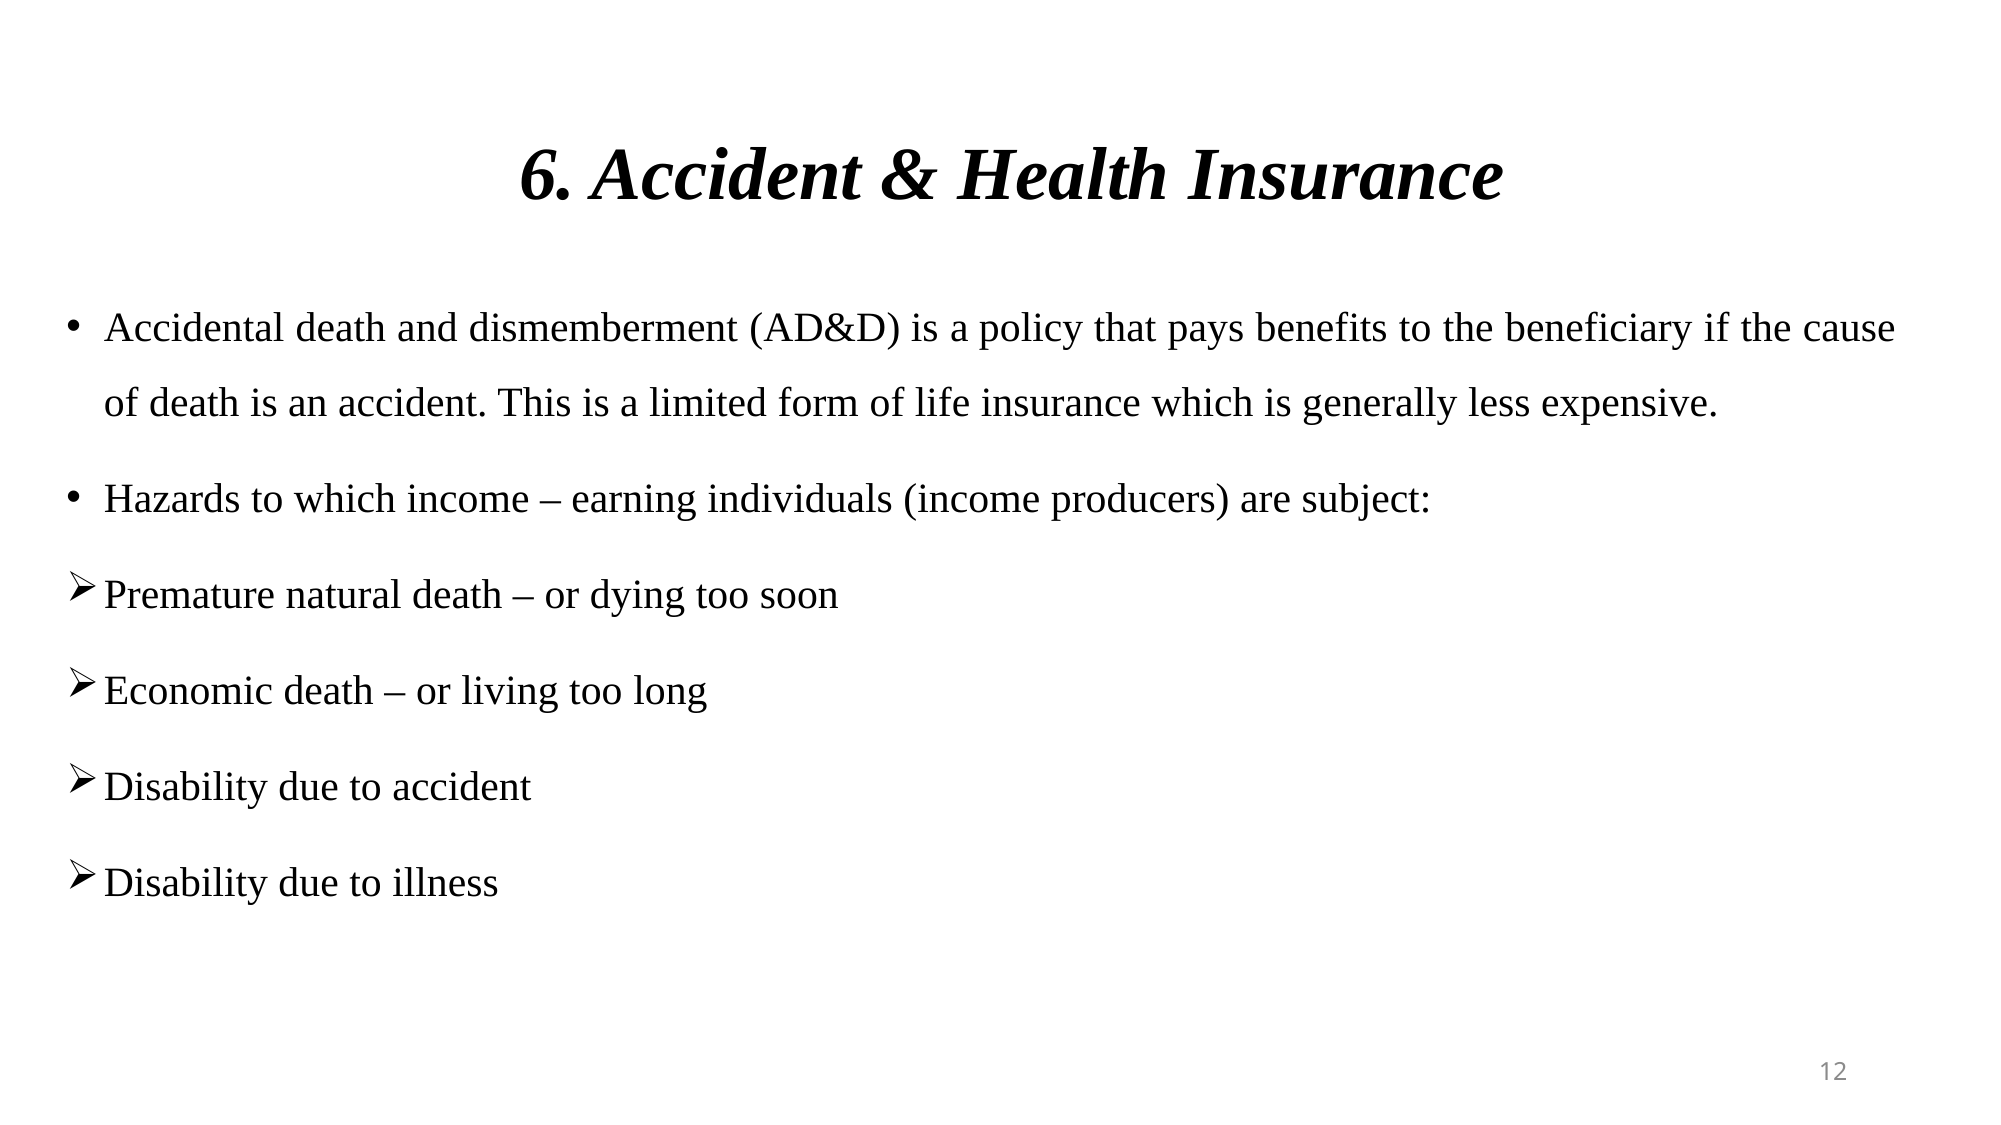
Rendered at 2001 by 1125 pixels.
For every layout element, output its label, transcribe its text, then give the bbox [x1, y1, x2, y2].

title 6. Accident & Health Insurance [112, 120, 1913, 231]
list Accidental death and dismemberment (AD&D) is a policy that pays benefits to the beneficiary if the cause of death is an accident. This is a limited form of life insurance which is generally less expensive. Hazards to which income – earning individuals (income producers) are subject: Premature natural death – or dying too soon Economic death – or living too long Disability due to accident Disability due to illness [51, 267, 1913, 962]
slide_number 12 [1412, 1042, 1863, 1103]
